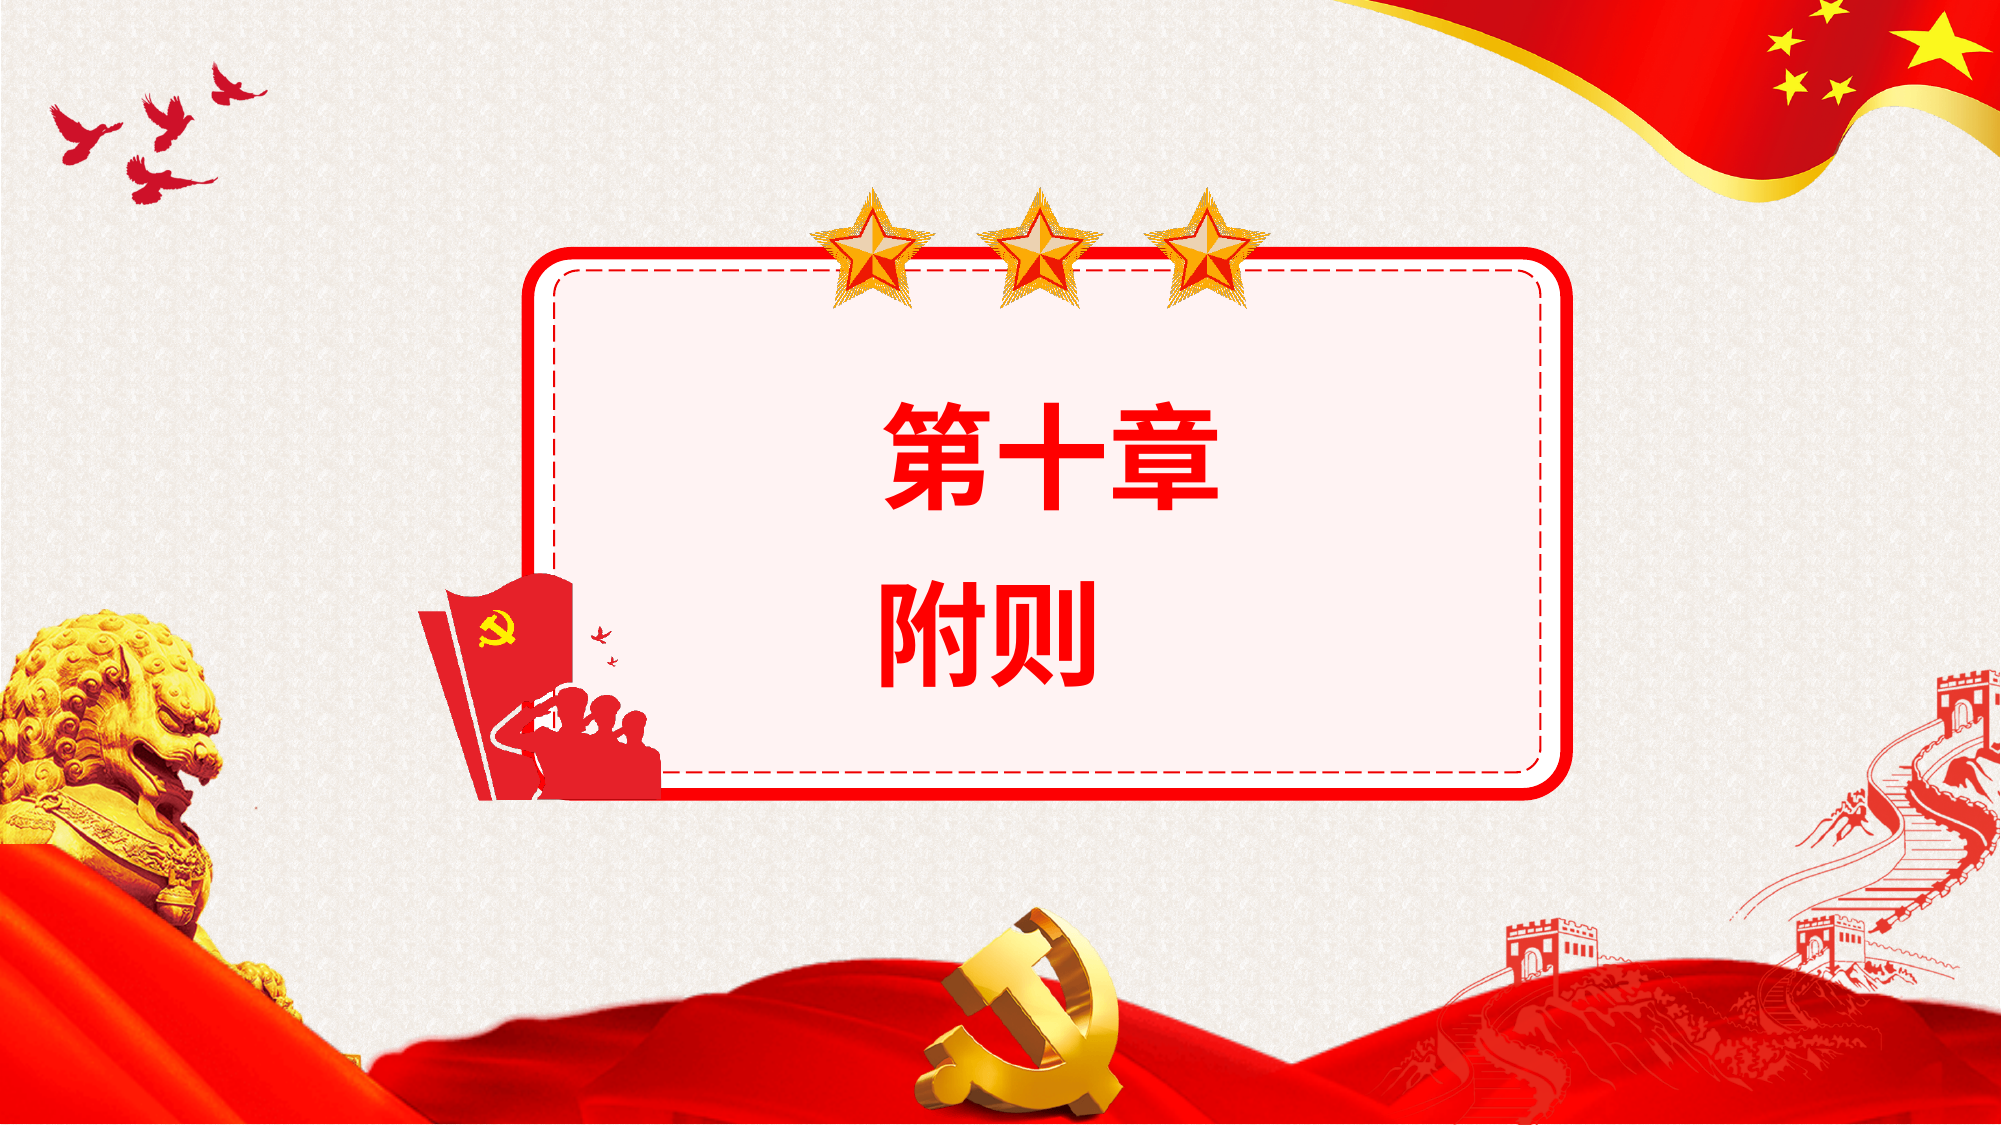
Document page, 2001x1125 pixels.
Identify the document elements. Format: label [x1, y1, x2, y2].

text_box [378, 178, 1567, 847]
picture [0, 0, 2001, 1125]
